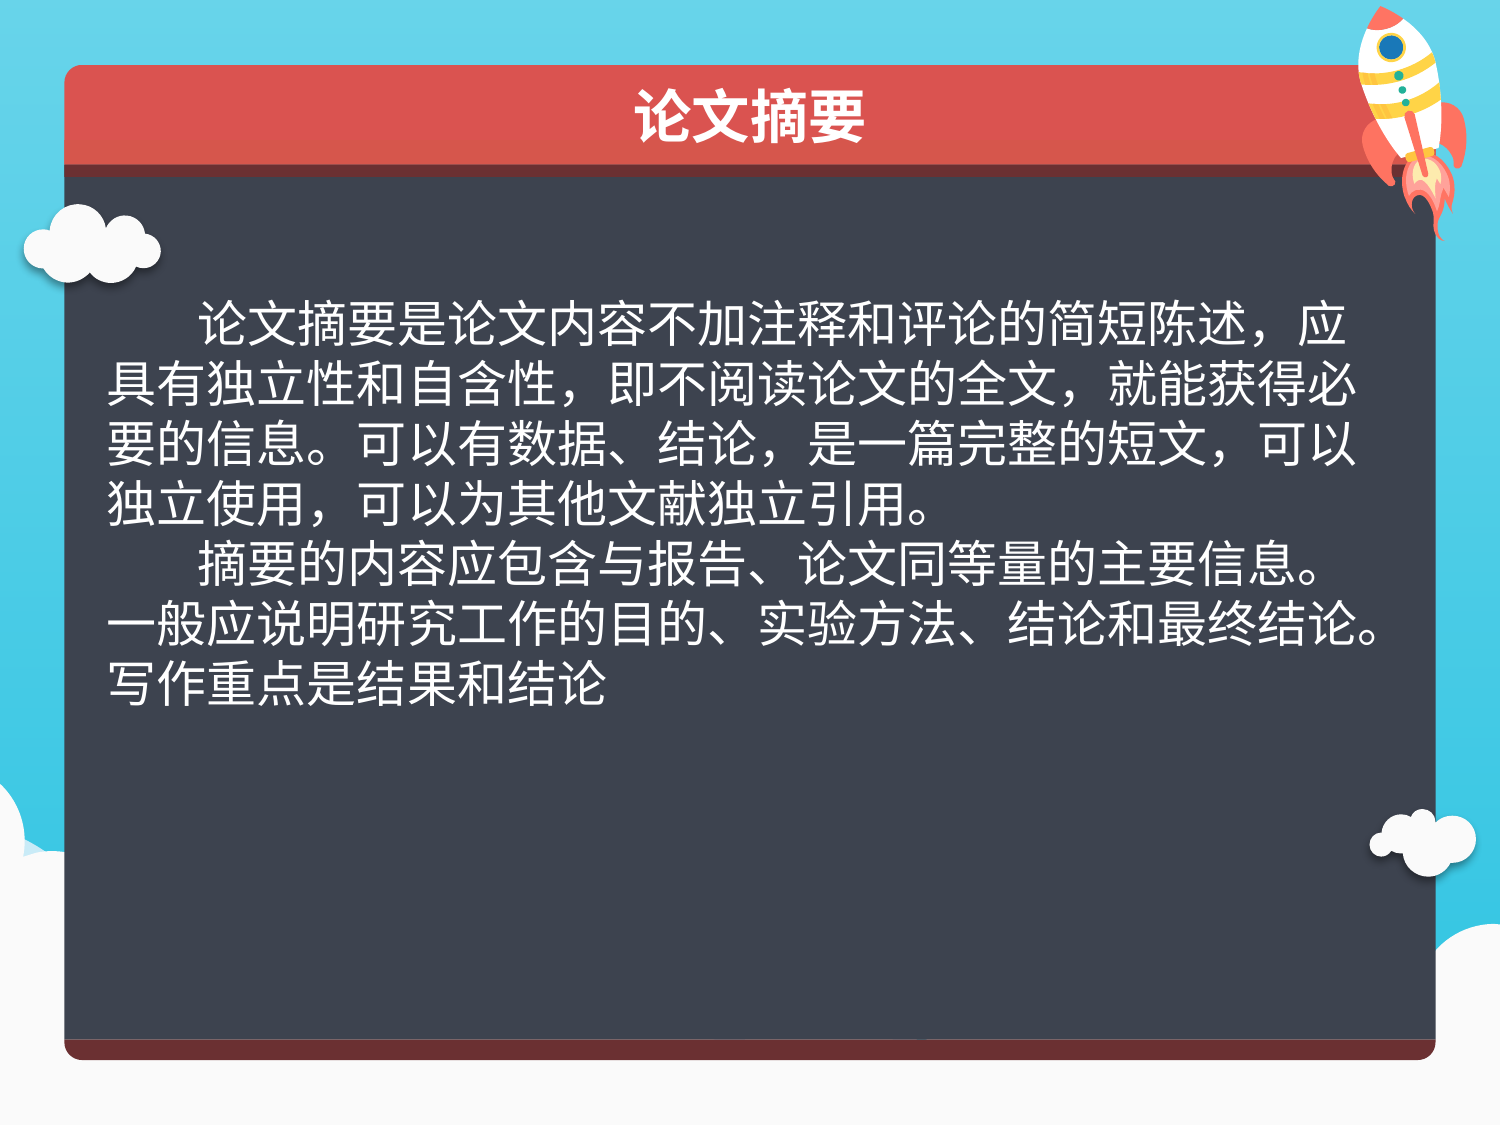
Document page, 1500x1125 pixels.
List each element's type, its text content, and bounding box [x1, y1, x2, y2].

text_box 论文摘要是论文内容不加注释和评论的简短陈述，应具有独立性和自含性，即不阅读论文的全文，就能获得必要的信息。可以有数据、结论，是一篇完整的短文，可以独立使用，可以为其他文献独立引用。 摘要的内容应包含与报告、论文同等量的主要信息。一般应说明研究工作的目的、实验方法、结论和最终结论。写作重点是结果和结论 [92, 284, 1408, 720]
text_box [63, 178, 1437, 1040]
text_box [1358, 5, 1468, 243]
text_box [1369, 808, 1476, 877]
text_box [63, 164, 1358, 178]
text_box [63, 1040, 1437, 1062]
text_box [23, 204, 161, 283]
text_box 论文摘要 [63, 63, 1358, 164]
